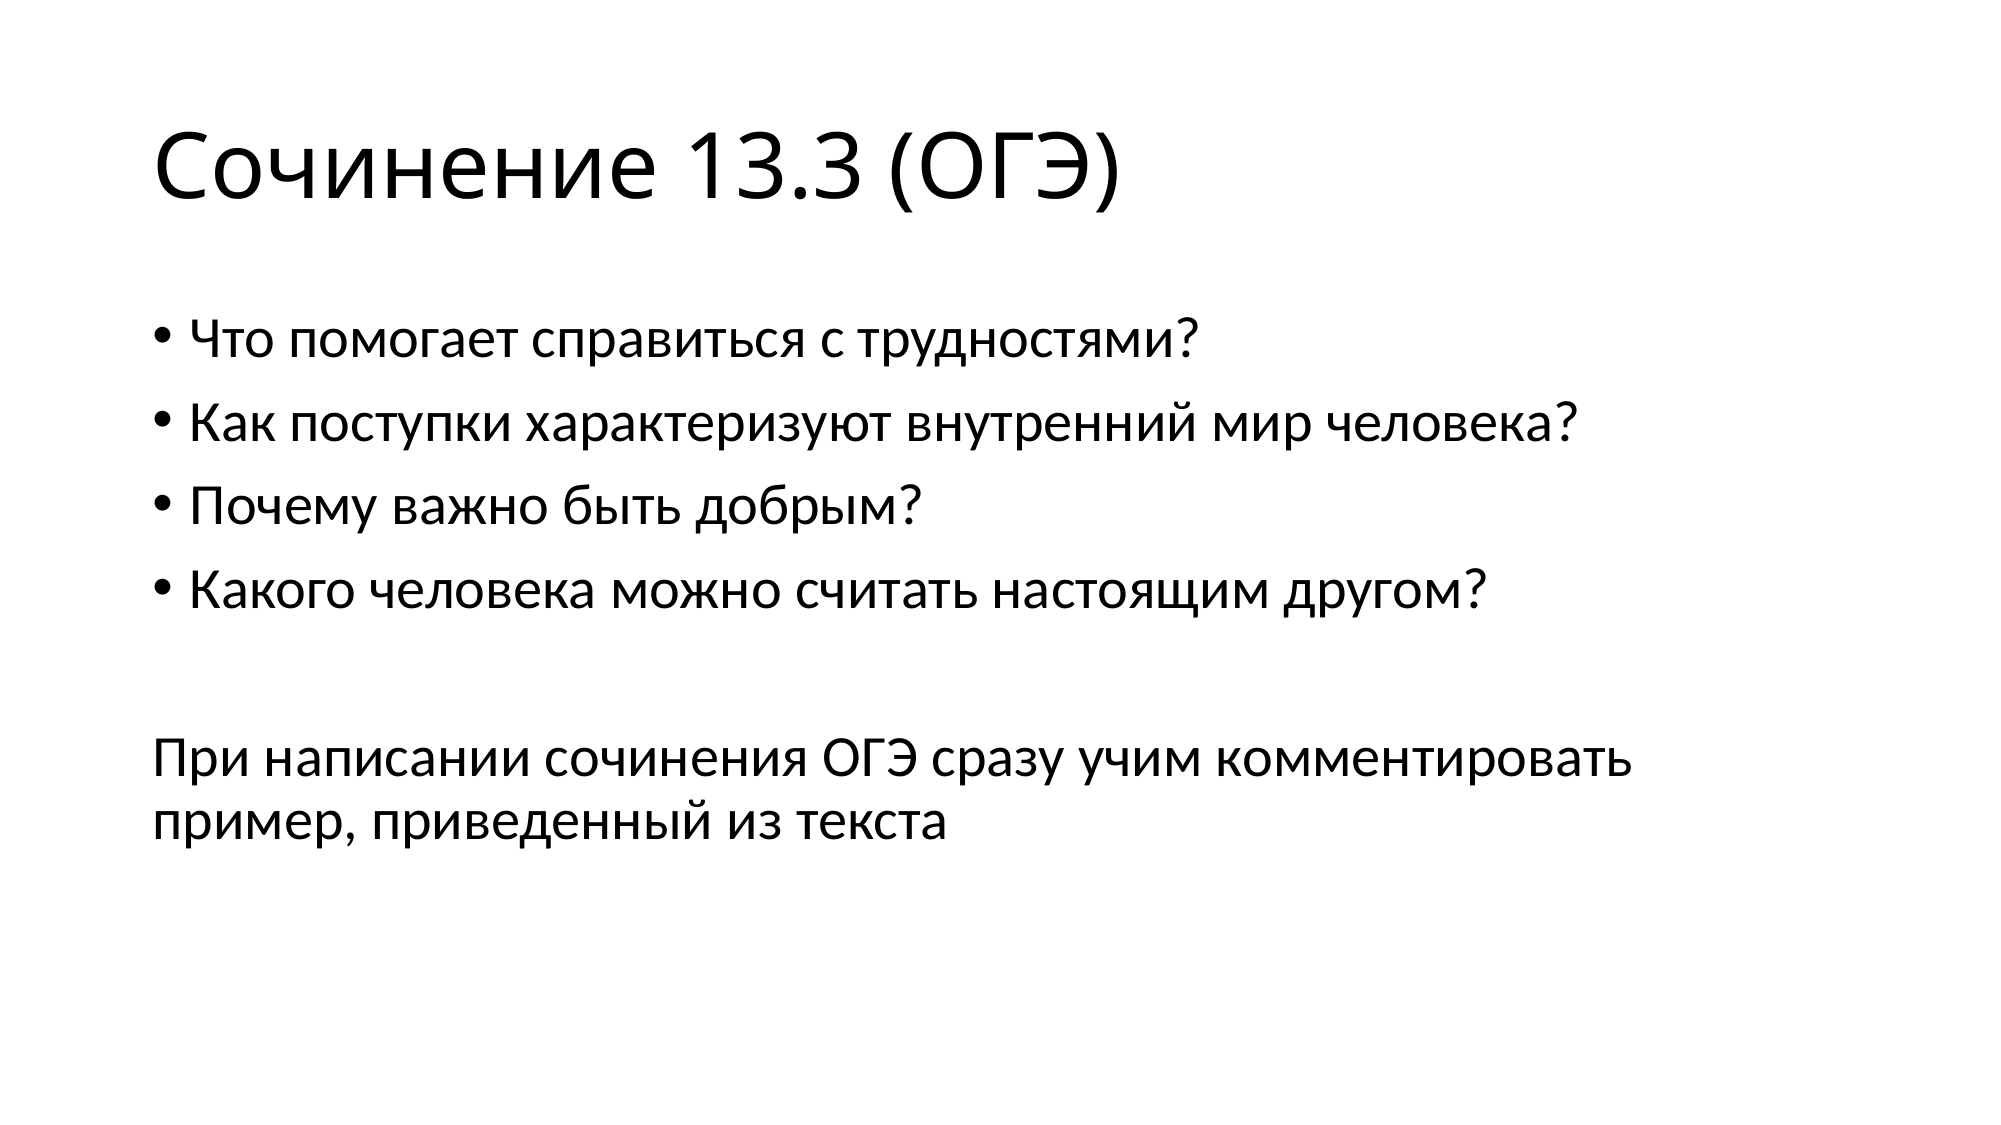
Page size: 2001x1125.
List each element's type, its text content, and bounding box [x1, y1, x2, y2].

list Что помогает справиться с трудностями? Как поступки характеризуют внутренний мир человека? Почему важно быть добрым? Какого человека можно считать настоящим другом? При написании сочинения ОГЭ сразу учим комментировать пример, приведенный из текста [137, 299, 1863, 1014]
title Сочинение 13.3 (ОГЭ) [137, 59, 1863, 278]
